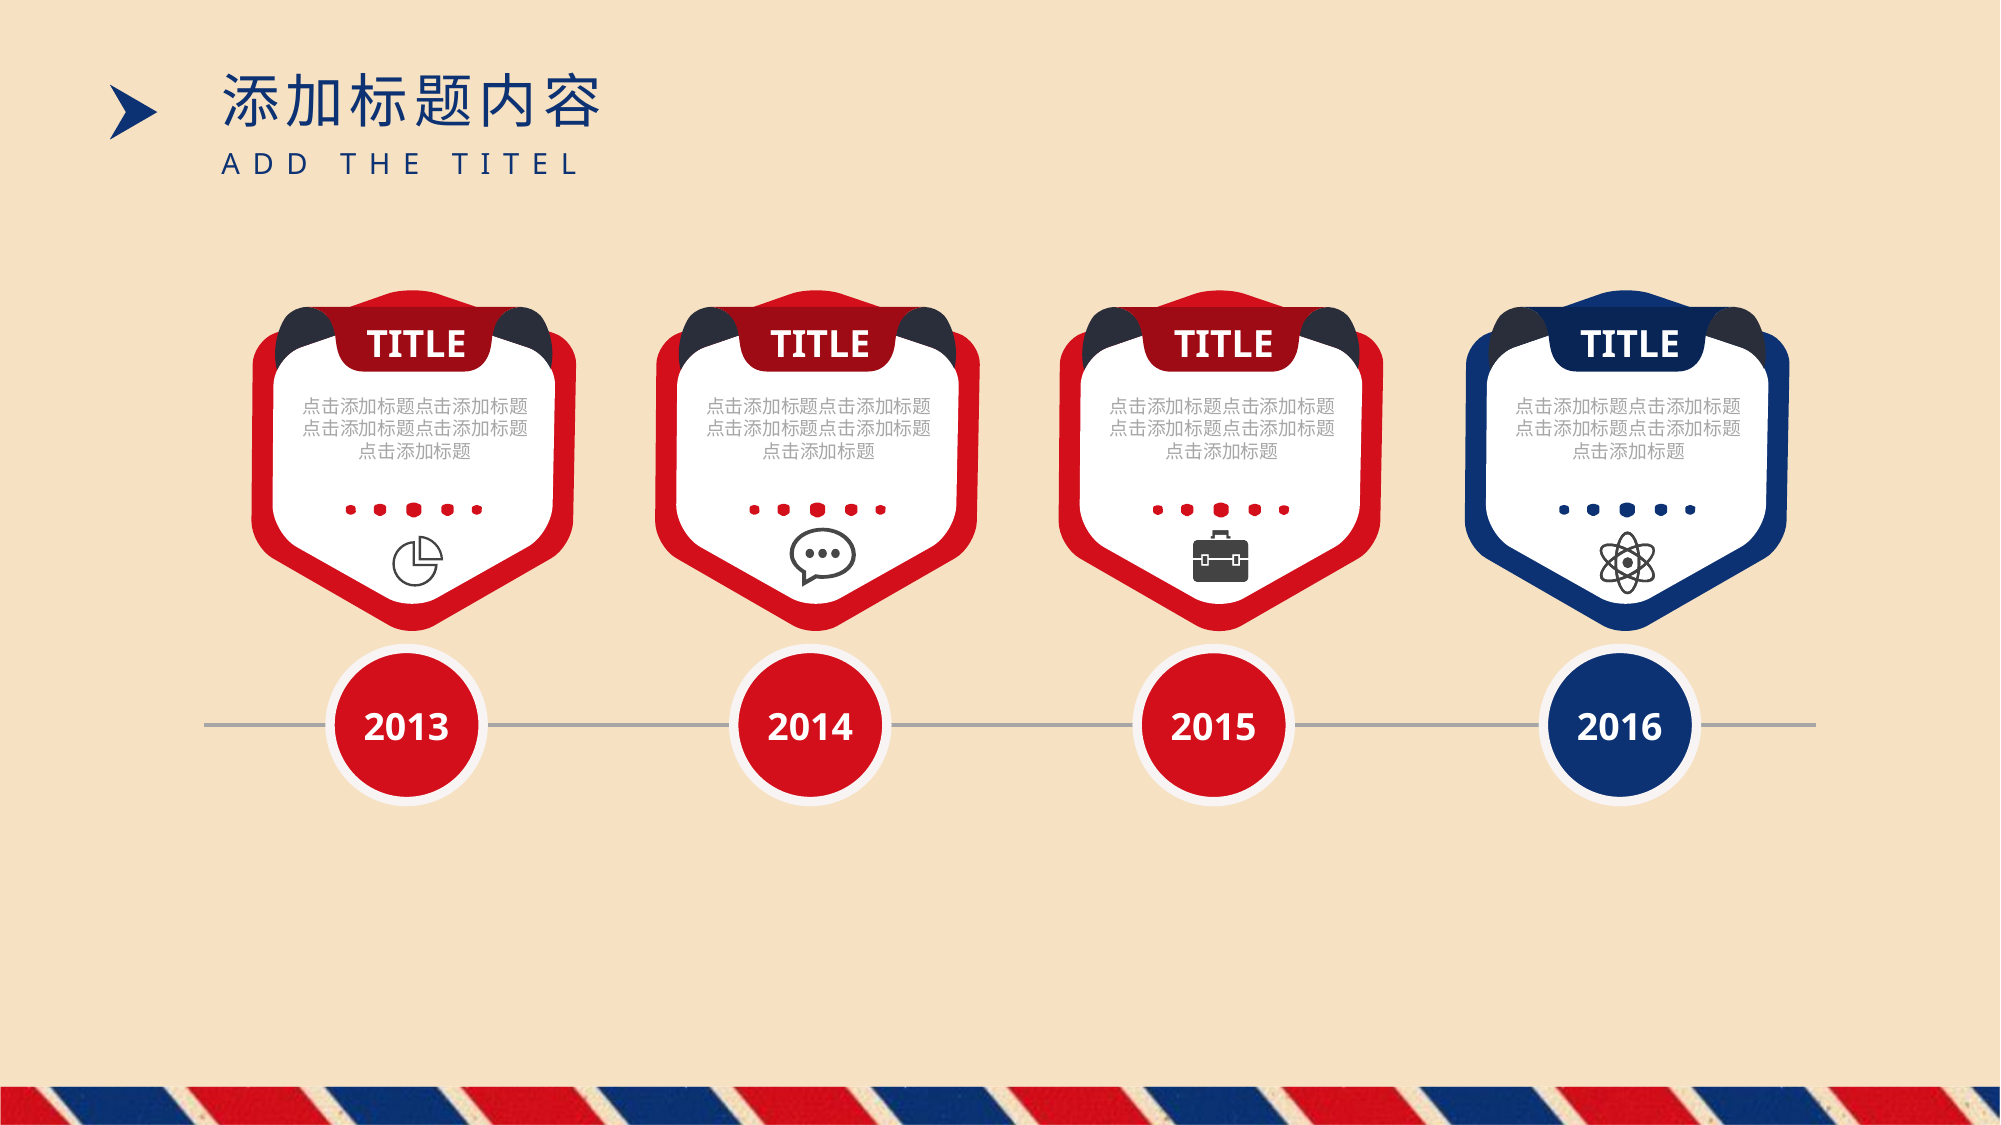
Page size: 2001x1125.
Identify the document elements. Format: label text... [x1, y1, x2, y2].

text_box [251, 290, 577, 631]
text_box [1598, 531, 1657, 595]
text_box 2013 [329, 726, 485, 803]
text_box 2014 [732, 726, 888, 803]
text_box 2015 [1136, 726, 1292, 803]
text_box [1058, 290, 1384, 632]
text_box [789, 527, 856, 587]
text_box 2016 [1542, 726, 1698, 803]
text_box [1464, 290, 1790, 631]
picture [2, 1087, 1998, 1124]
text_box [109, 56, 656, 189]
text_box 2015 [1136, 647, 1292, 724]
text_box 2014 [732, 647, 888, 724]
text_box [392, 535, 444, 587]
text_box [655, 290, 981, 631]
text_box 2016 [1542, 647, 1698, 724]
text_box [1193, 530, 1248, 582]
text_box 2013 [328, 647, 485, 724]
